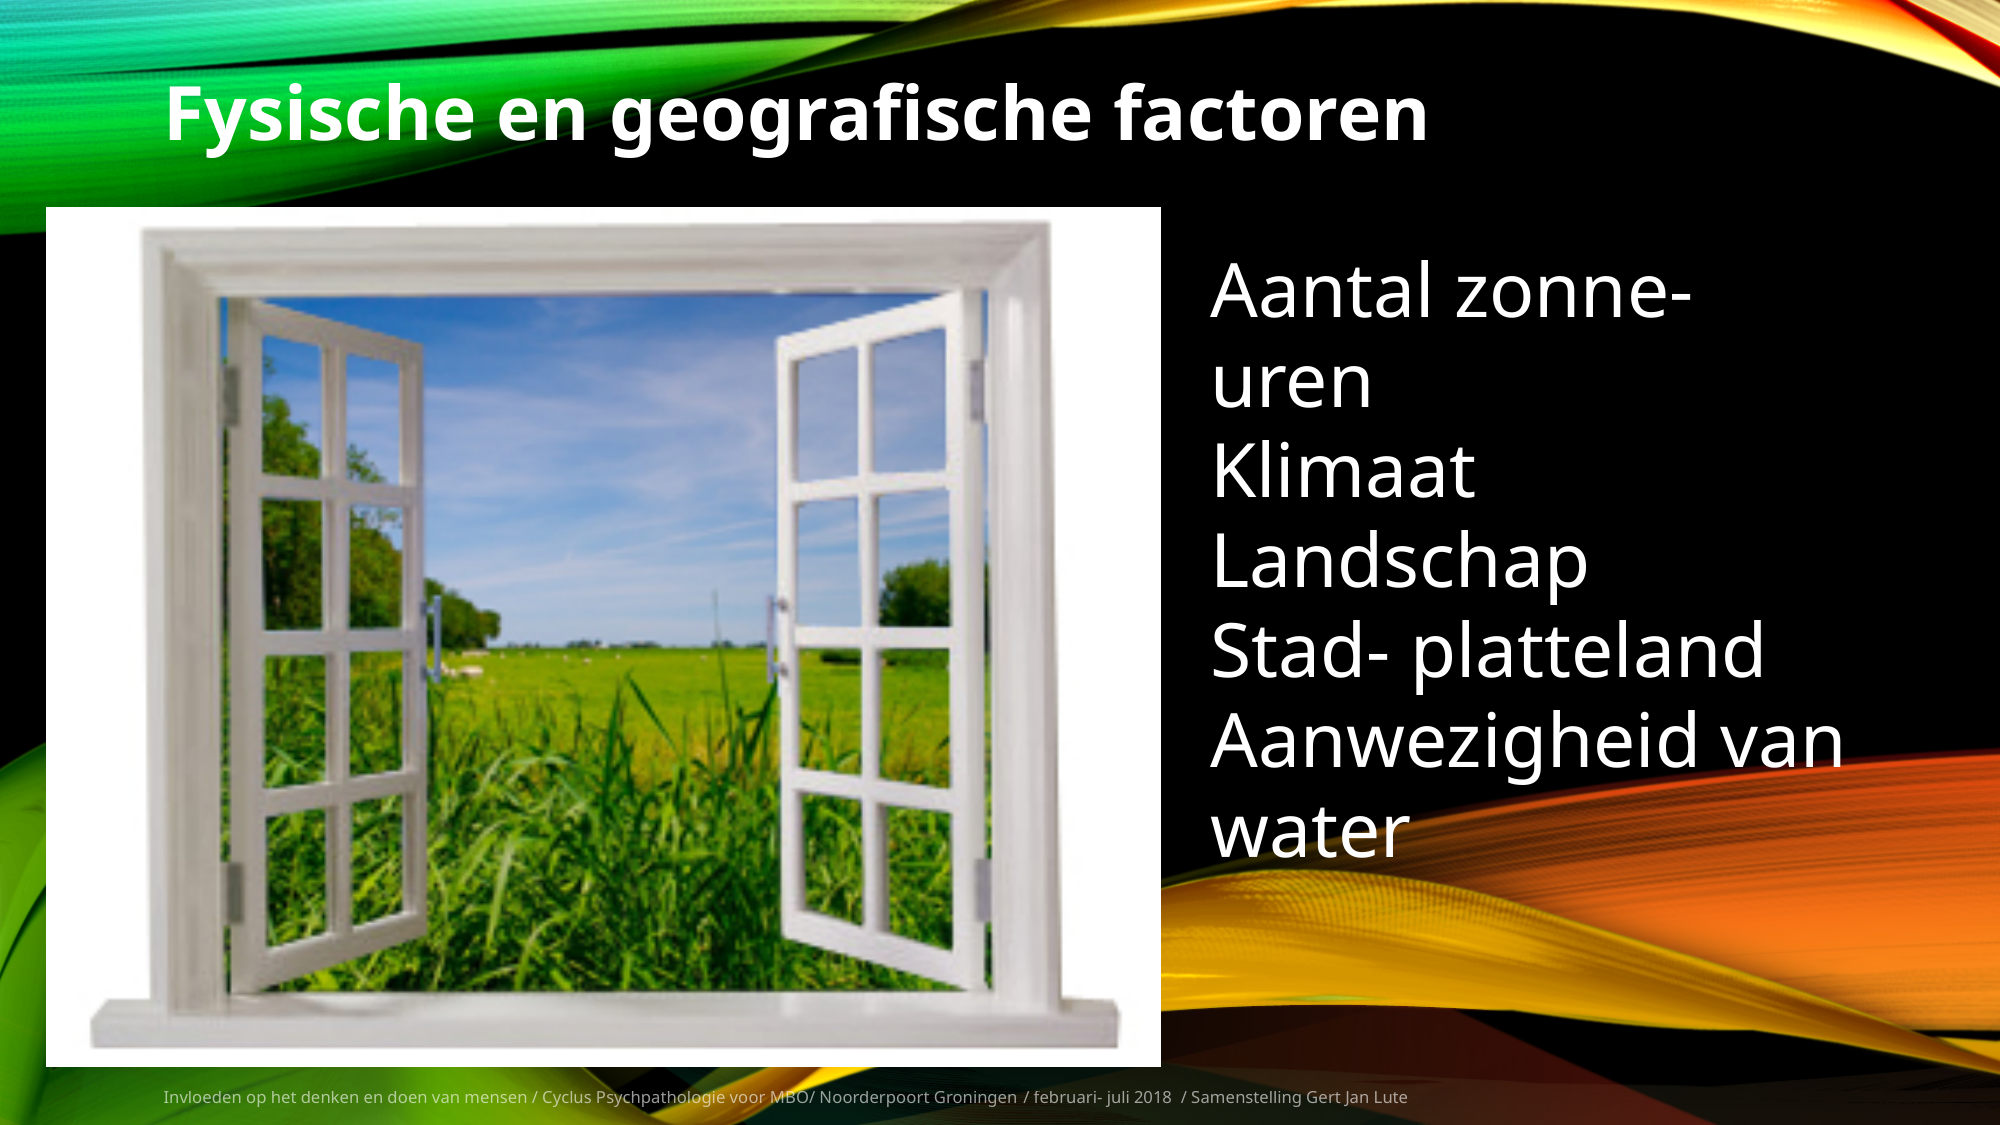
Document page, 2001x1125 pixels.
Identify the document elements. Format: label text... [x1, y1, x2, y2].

text_box Invloeden op het denken en doen van mensen / Cyclus Psychpathologie voor MBO/ Noorderpoort Groningen / februari- juli 2018 / Samenstelling Gert Jan Lute [148, 1069, 1857, 1125]
subtitle Fysische en geografische factoren [148, 68, 1699, 181]
text_box Aantal zonne-uren Klimaat Landschap Stad- platteland Aanwezigheid van water [1195, 235, 1863, 926]
picture [0, 0, 2000, 1125]
